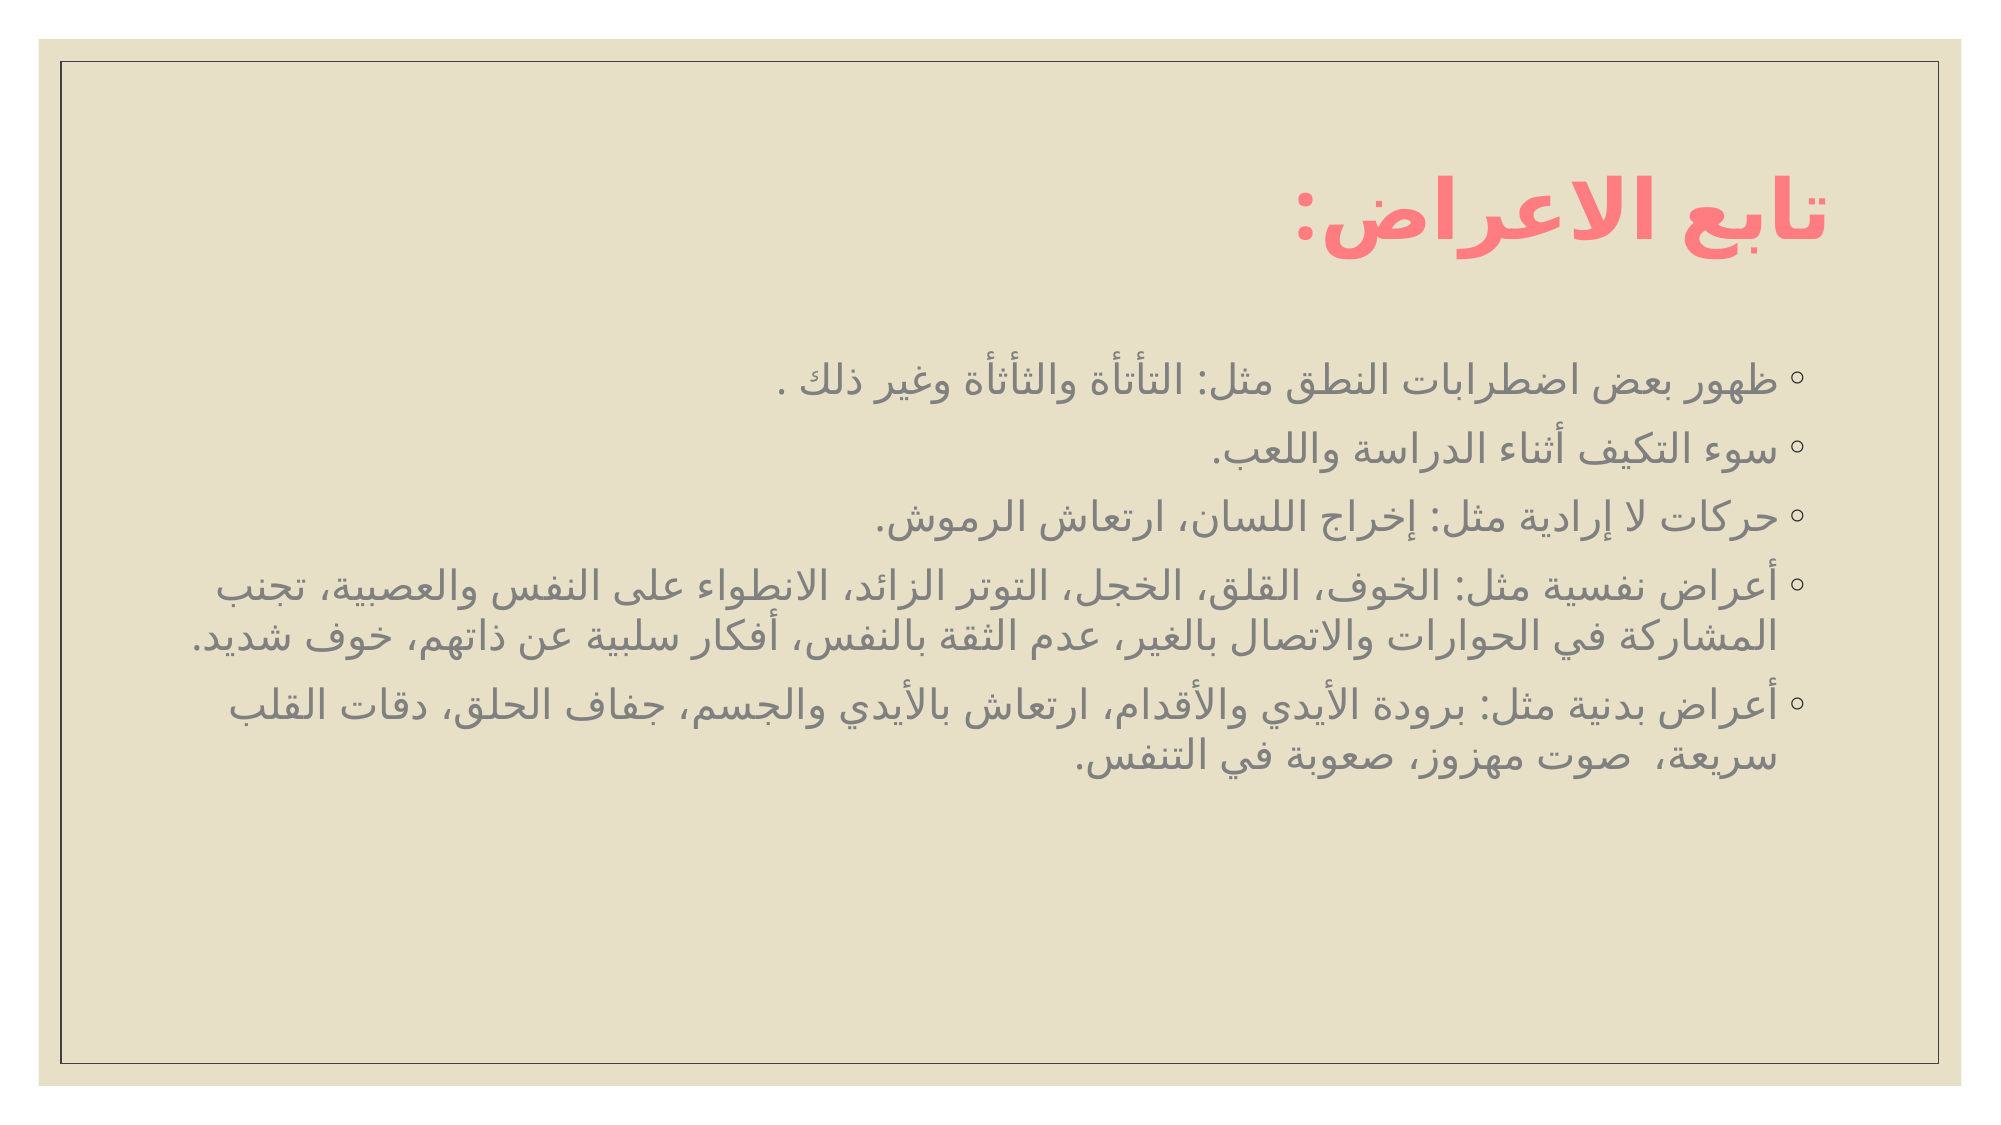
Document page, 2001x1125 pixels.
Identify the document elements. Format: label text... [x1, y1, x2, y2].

text_box تابع الاعراض: [846, 48, 1847, 264]
list ظهور بعض اضطرابات النطق مثل: التأتأة والثأثأة وغير ذلك . سوء التكيف أثناء الدراسة واللعب. حركات لا إرادية مثل: إخراج اللسان، ارتعاش الرموش. أعراض نفسية مثل: الخوف، القلق، الخجل، التوتر الزائد، الانطواء على النفس والعصبية، تجنب المشاركة في الحوارات والاتصال بالغير، عدم الثقة بالنفس، أفكار سلبية عن ذاتهم، خوف شديد. أعراض بدنية مثل: برودة الأيدي والأقدام، ارتعاش بالأيدي والجسم، جفاف الحلق، دقات القلب سريعة، صوت مهزوز، صعوبة في التنفس. [174, 345, 1825, 990]
